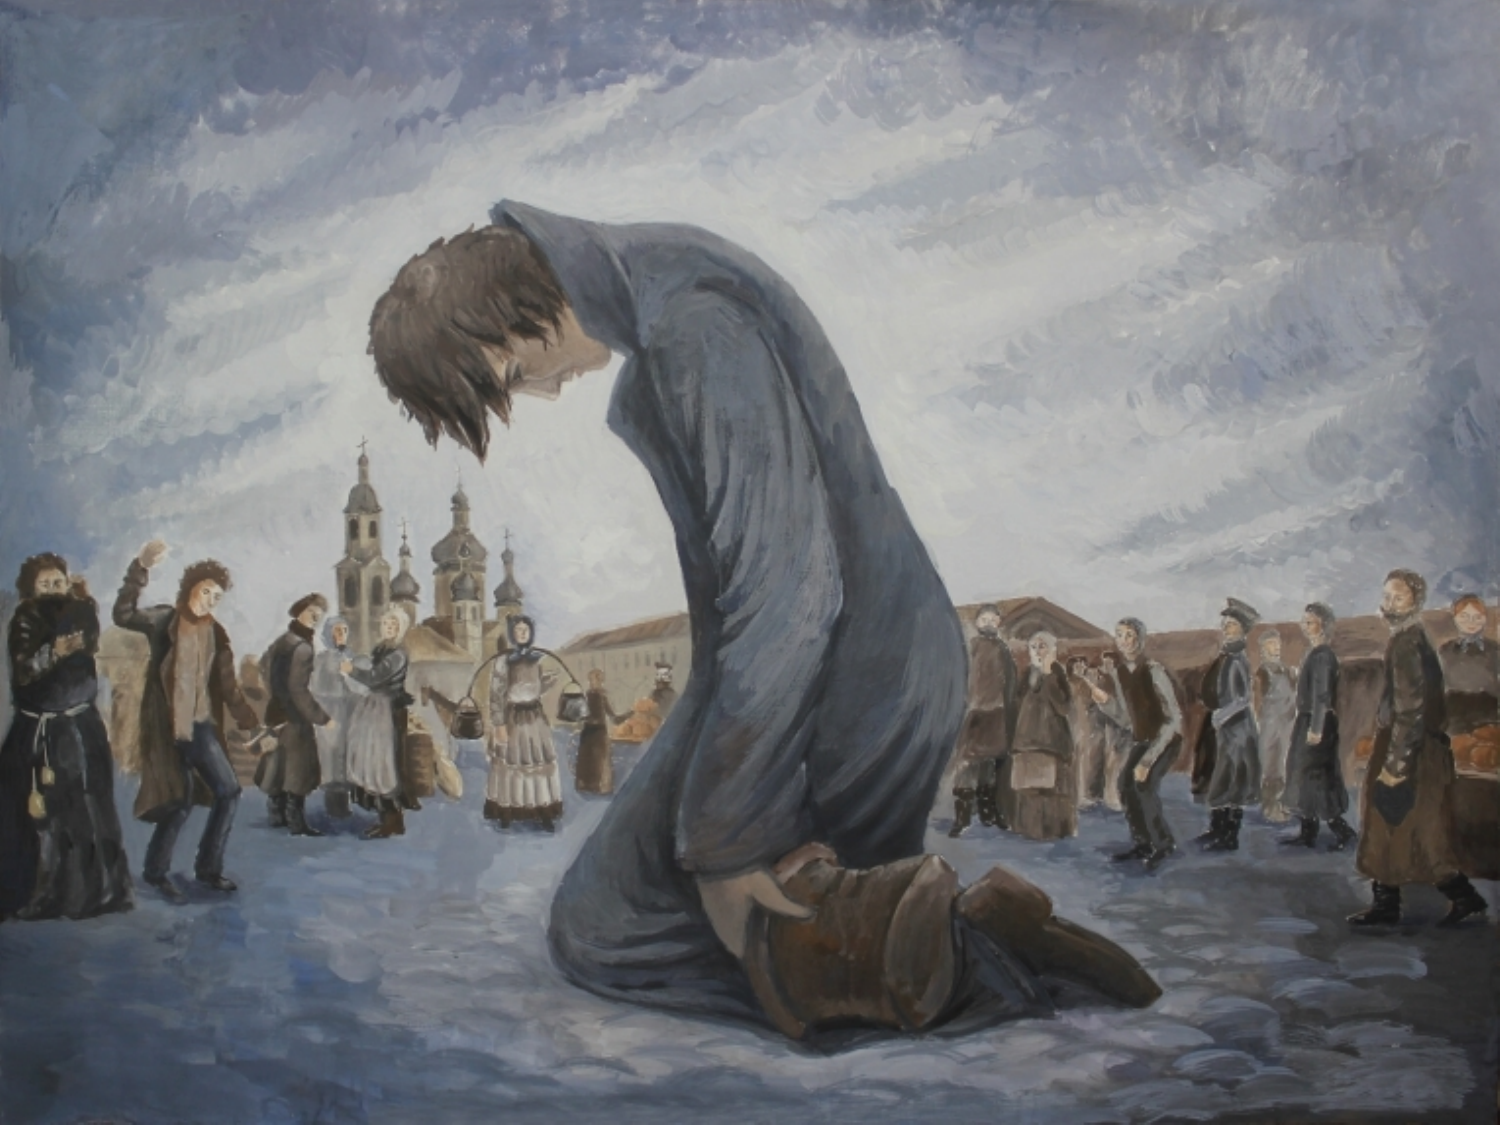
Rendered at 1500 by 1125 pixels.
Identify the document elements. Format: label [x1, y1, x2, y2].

list [0, 0, 1500, 1125]
